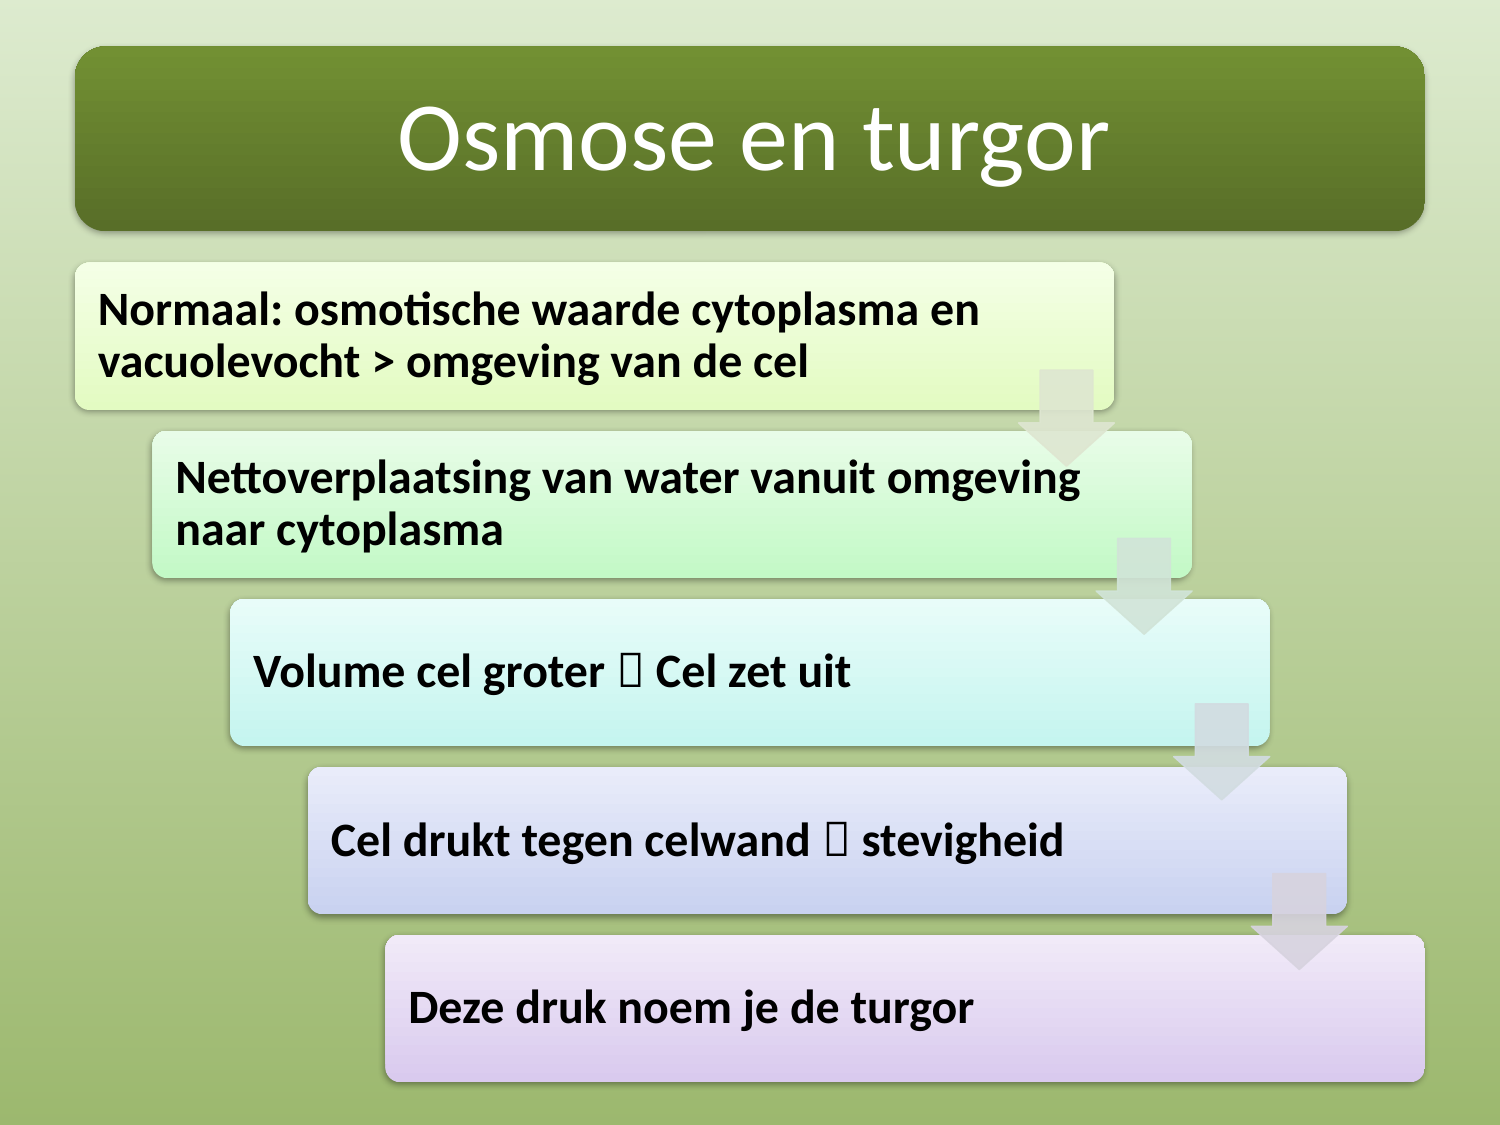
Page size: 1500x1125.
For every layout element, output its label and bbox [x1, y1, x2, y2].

list [74, 262, 1426, 1083]
text_box [74, 44, 1426, 233]
